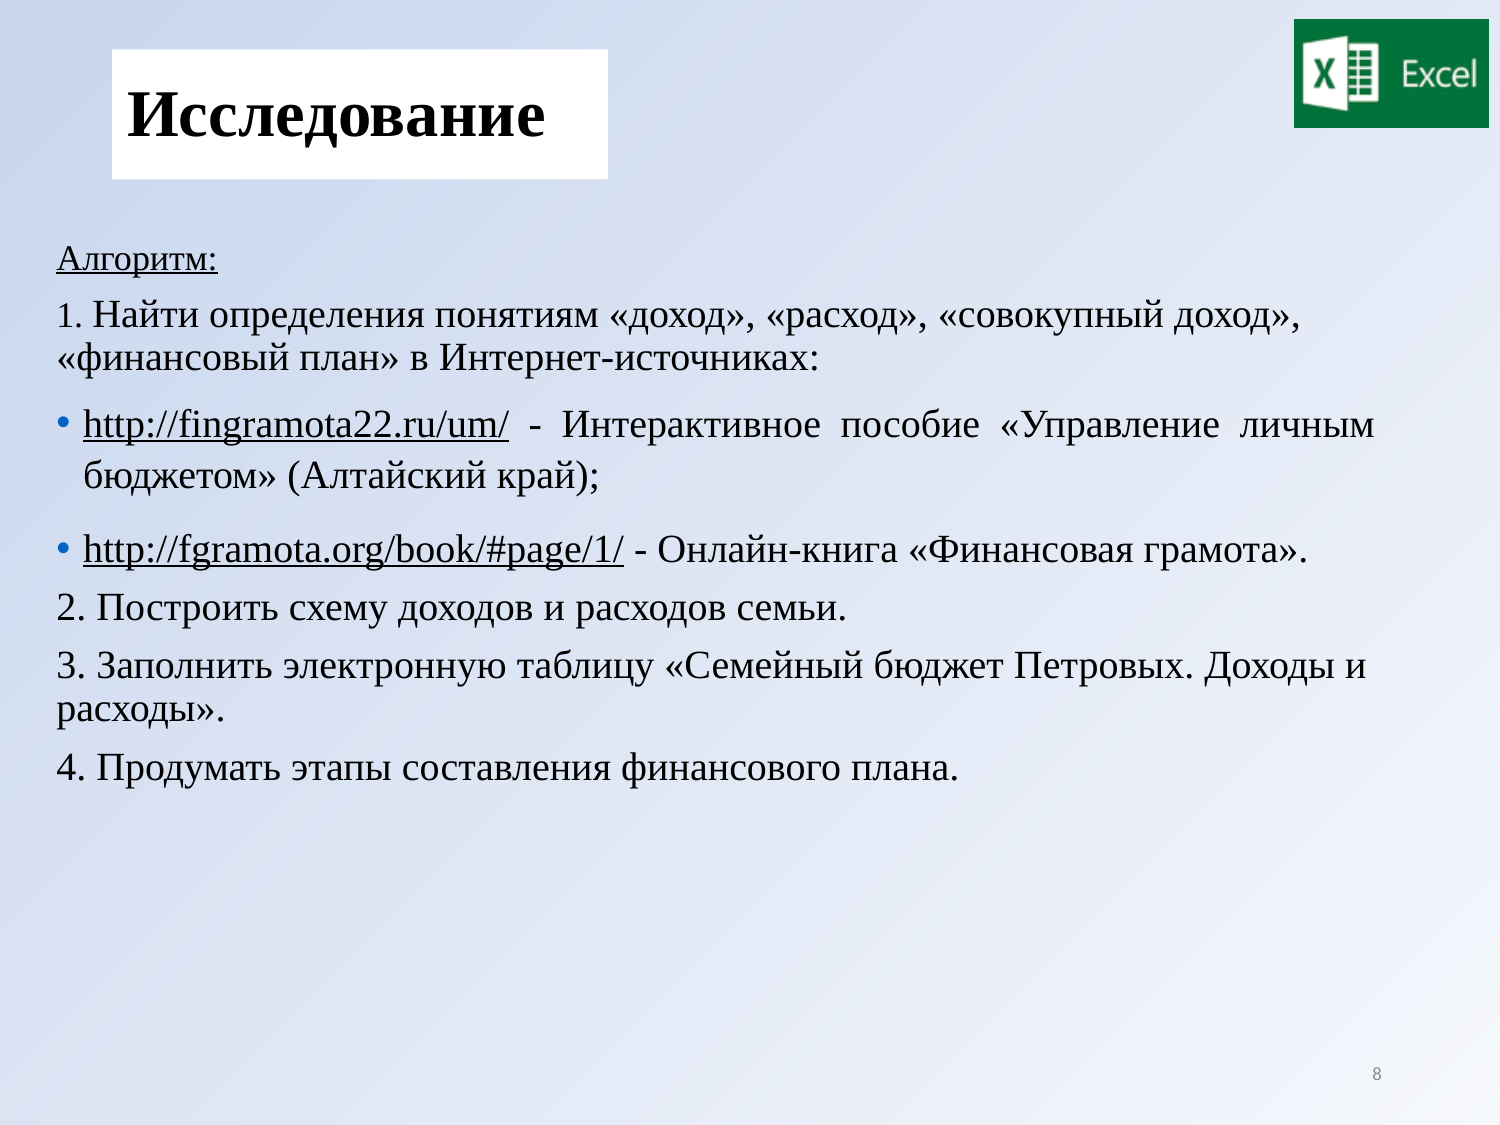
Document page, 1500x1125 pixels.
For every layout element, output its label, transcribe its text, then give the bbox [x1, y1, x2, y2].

list Алгоритм: 1. Найти определения понятиям «доход», «расход», «совокупный доход», «финансовый план» в Интернет-источниках: http://fingramota22.ru/um/ - Интерактивное пособие «Управление личным бюджетом» (Алтайский край); http://fgramota.org/book/#page/1/ - Онлайн-книга «Финансовая грамота». 2. Построить схему доходов и расходов семьи. 3. Заполнить электронную таблицу «Семейный бюджет Петровых. Доходы и расходы». 4. Продумать этапы составления финансового плана. [41, 231, 1392, 799]
slide_number 8 [1059, 1042, 1397, 1103]
title Исследование [112, 49, 609, 180]
picture [1294, 19, 1489, 128]
